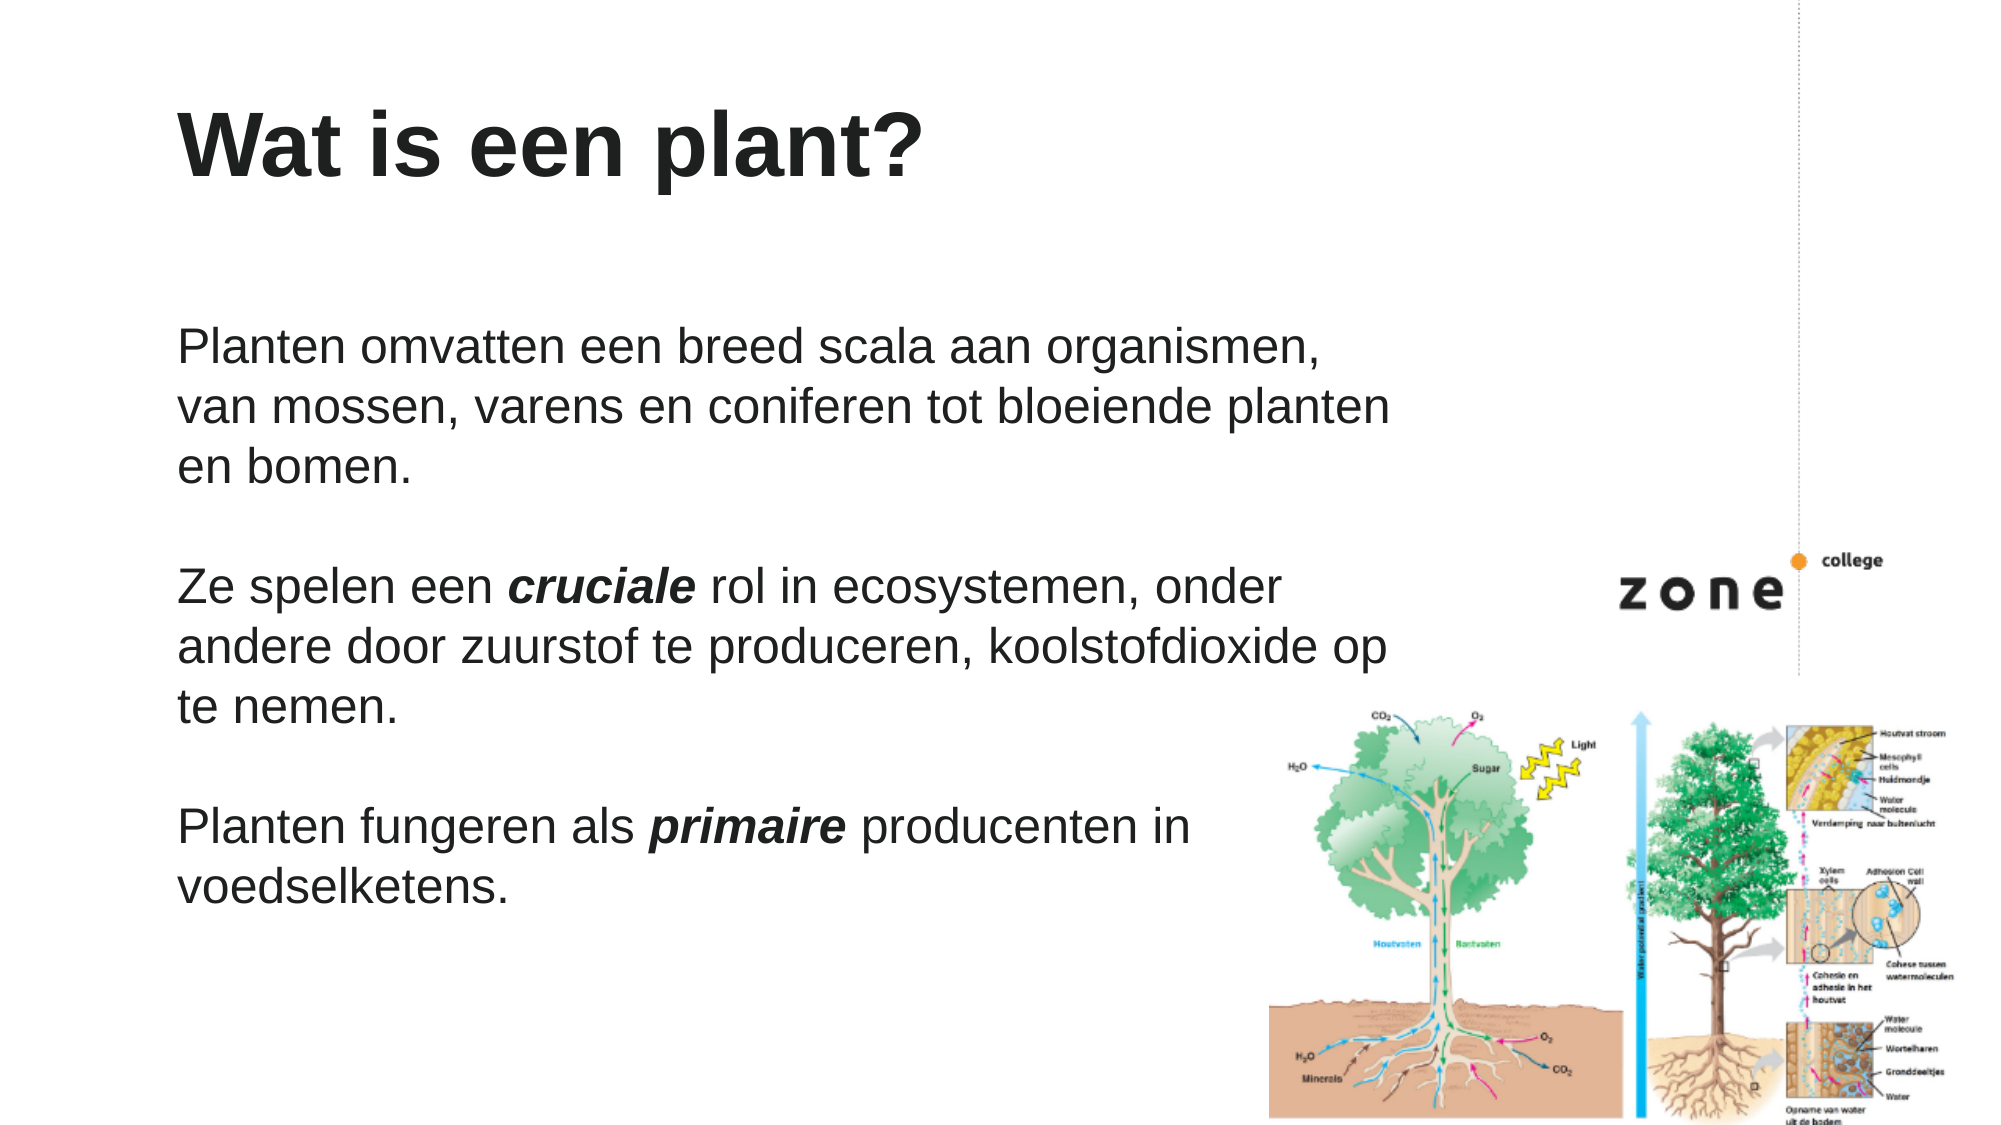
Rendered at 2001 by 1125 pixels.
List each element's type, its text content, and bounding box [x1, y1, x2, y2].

title Wat is een plant? [177, 97, 1471, 261]
list Planten omvatten een breed scala aan organismen, van mossen, varens en coniferen tot bloeiende planten en bomen. Ze spelen een cruciale rol in ecosystemen, onder andere door zuurstof te produceren, koolstofdioxide op te nemen. Planten fungeren als primaire producenten in voedselketens. [177, 313, 1392, 1091]
picture [1269, 0, 2001, 1125]
